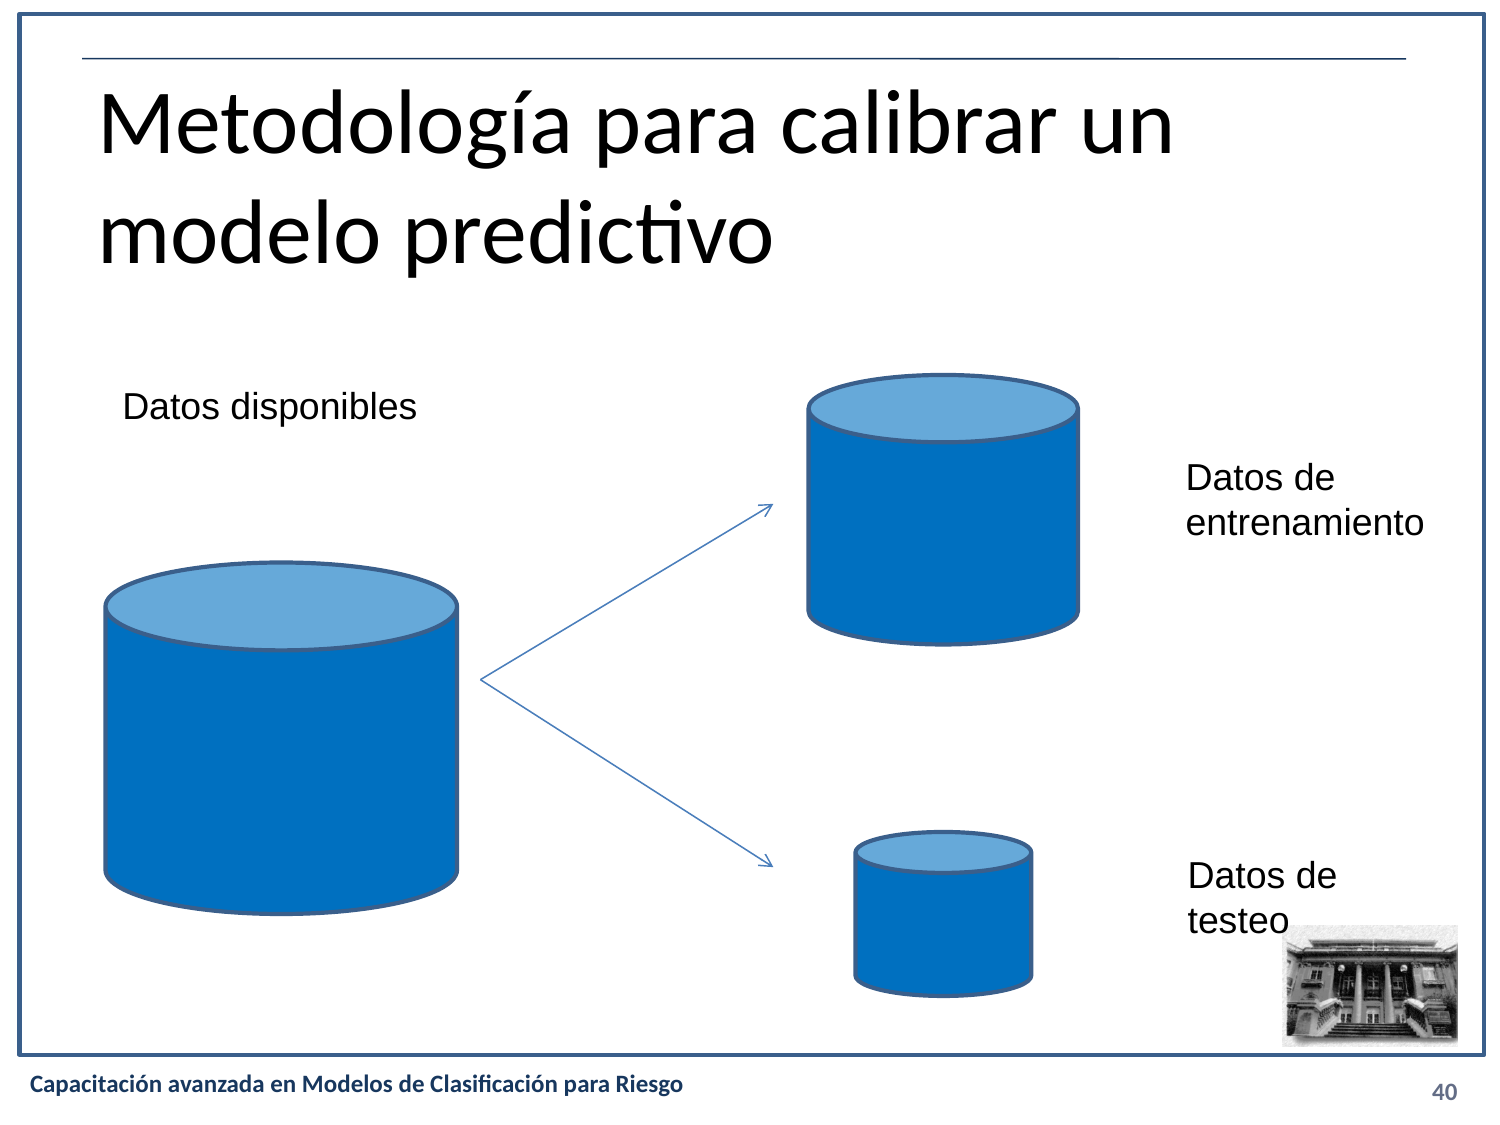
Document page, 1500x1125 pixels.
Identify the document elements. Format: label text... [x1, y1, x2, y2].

text_box Datos de entrenamiento [1170, 445, 1440, 550]
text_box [480, 679, 774, 868]
picture [1282, 925, 1458, 1047]
text_box [103, 560, 460, 917]
title Metodología para calibrar un modelo predictivo [81, 112, 1414, 232]
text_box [480, 503, 774, 679]
text_box Datos de testeo [1172, 843, 1363, 948]
slide_number 40 [1122, 1060, 1473, 1121]
text_box [853, 829, 1034, 999]
text_box [806, 372, 1081, 647]
text_box Datos disponibles [107, 374, 433, 435]
